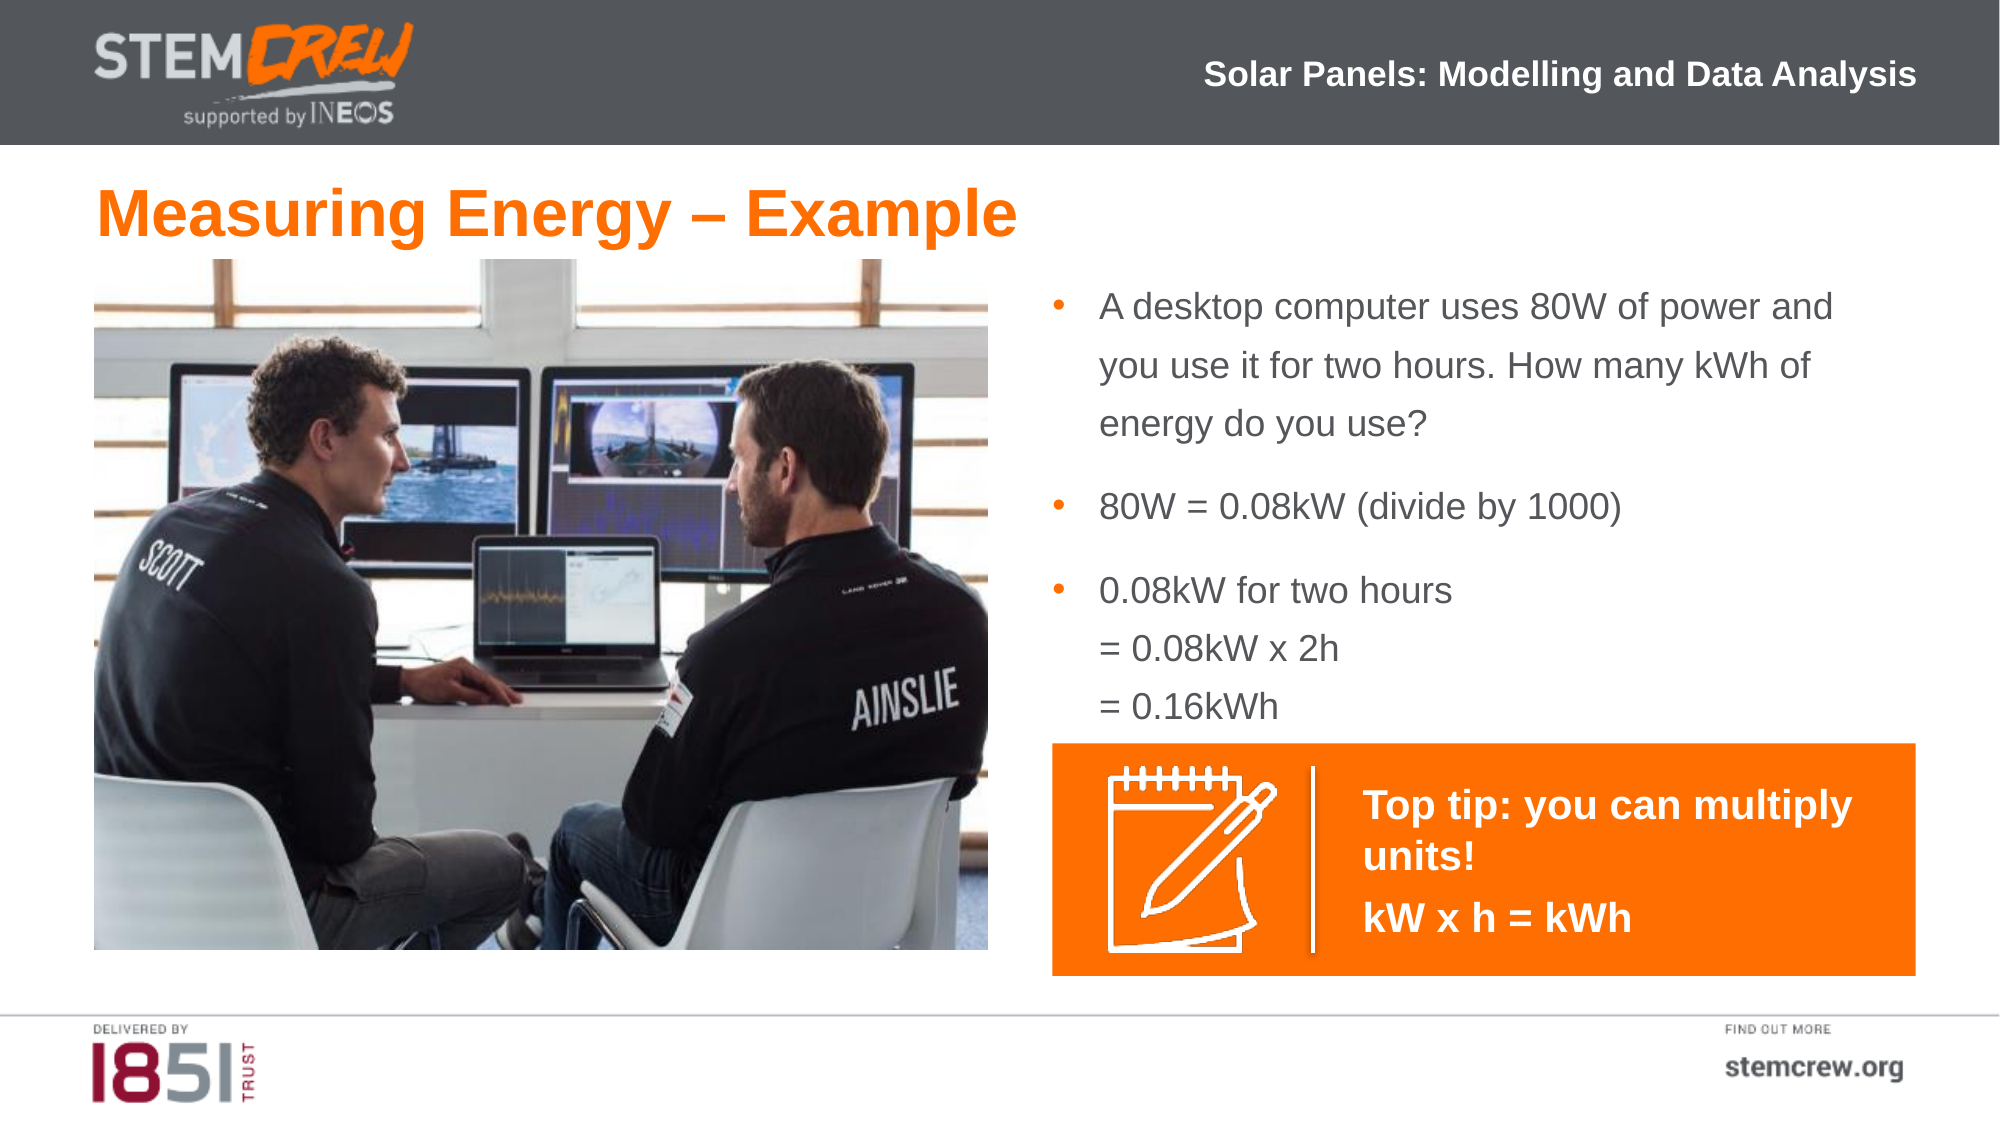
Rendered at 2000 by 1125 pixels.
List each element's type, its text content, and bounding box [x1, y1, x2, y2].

picture [0, 0, 2000, 145]
text_box Measuring Energy – Example [94, 167, 1264, 250]
picture [94, 258, 988, 950]
picture [0, 1012, 2000, 1125]
text_box Solar Panels: Modelling and Data Analysis [1015, 48, 1928, 94]
text_box Top tip: you can multiply units! kW x h = kWh [1052, 743, 1916, 976]
text_box A desktop computer uses 80W of power and you use it for two hours. How many kWh of energy do you use? 80W = 0.08kW (divide by 1000) 0.08kW for two hours = 0.08kW x 2h = 0.16kWh [1052, 268, 1904, 728]
picture [1107, 766, 1278, 953]
